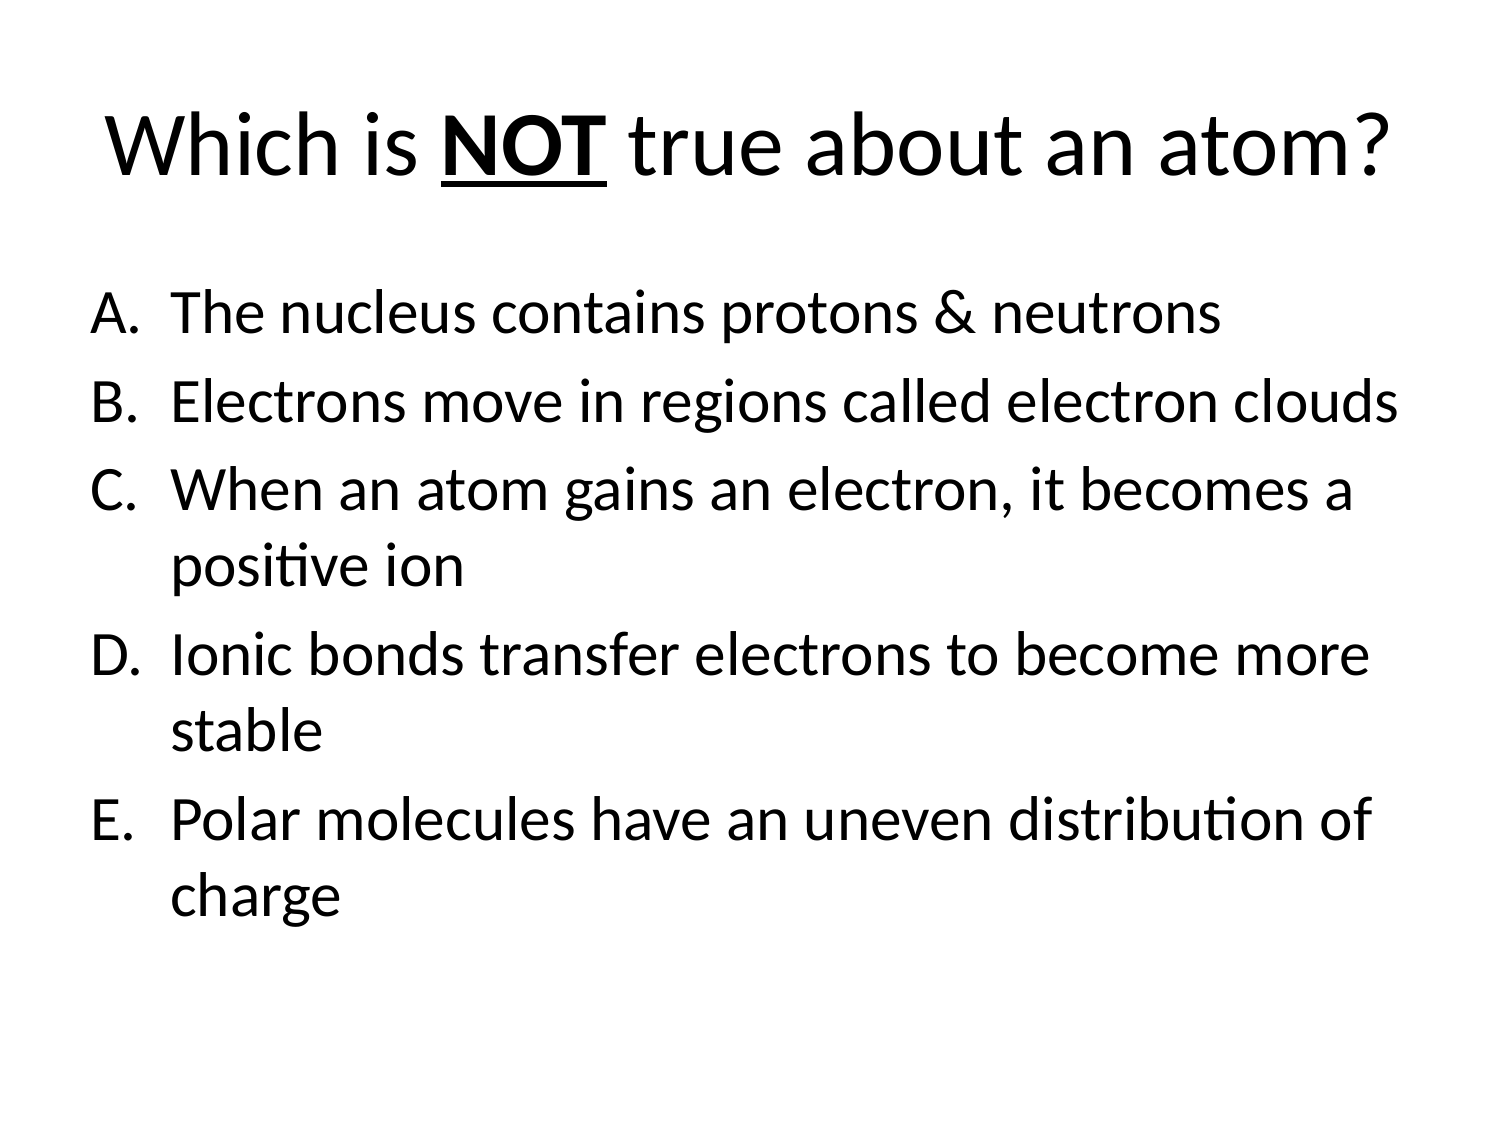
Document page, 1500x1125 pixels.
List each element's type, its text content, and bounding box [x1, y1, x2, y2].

list The nucleus contains protons & neutrons Electrons move in regions called electron clouds When an atom gains an electron, it becomes a positive ion Ionic bonds transfer electrons to become more stable Polar molecules have an uneven distribution of charge [75, 262, 1425, 1005]
title Which is NOT true about an atom? [75, 45, 1425, 233]
